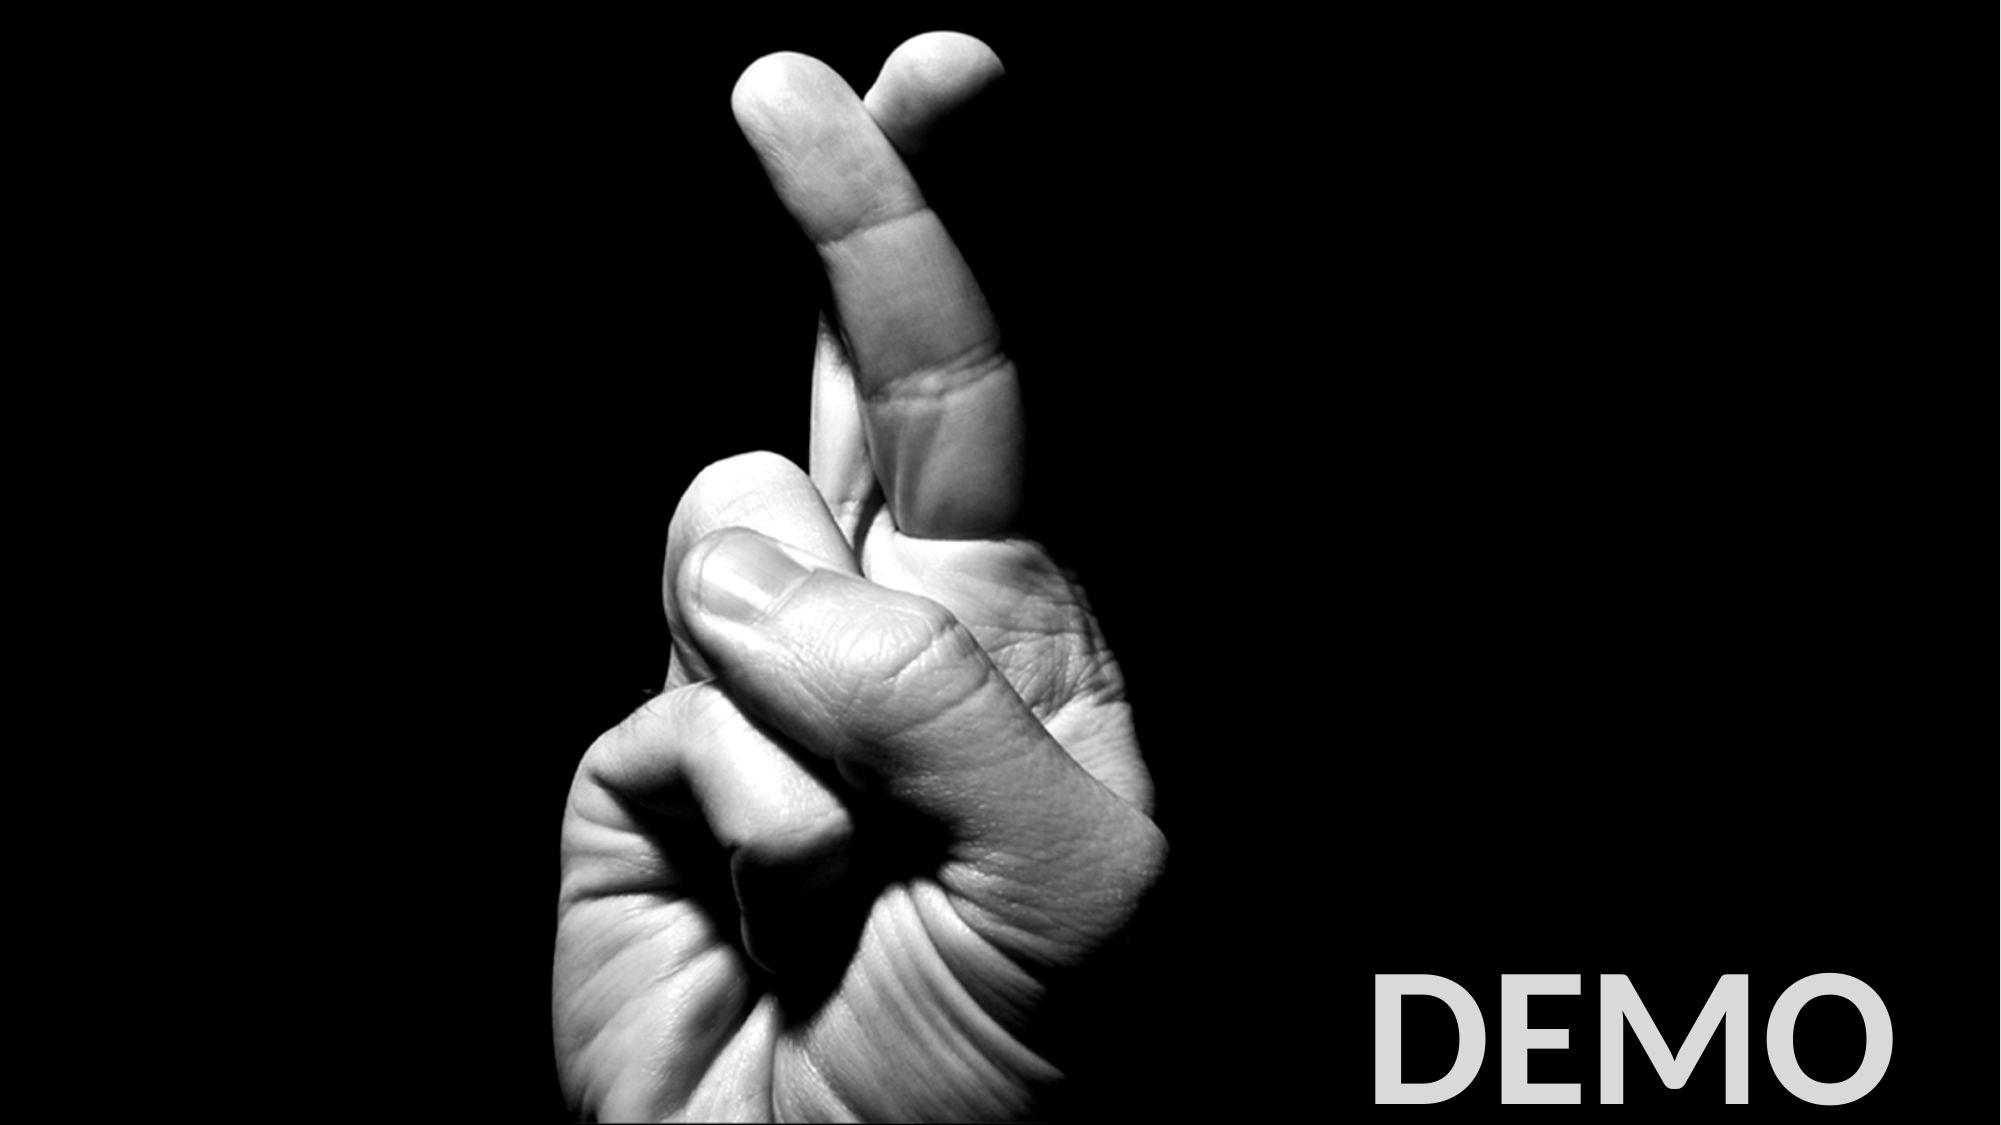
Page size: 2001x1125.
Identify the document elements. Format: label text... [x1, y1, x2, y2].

picture [0, 0, 2001, 1125]
text_box DEMO [1348, 896, 1913, 1125]
